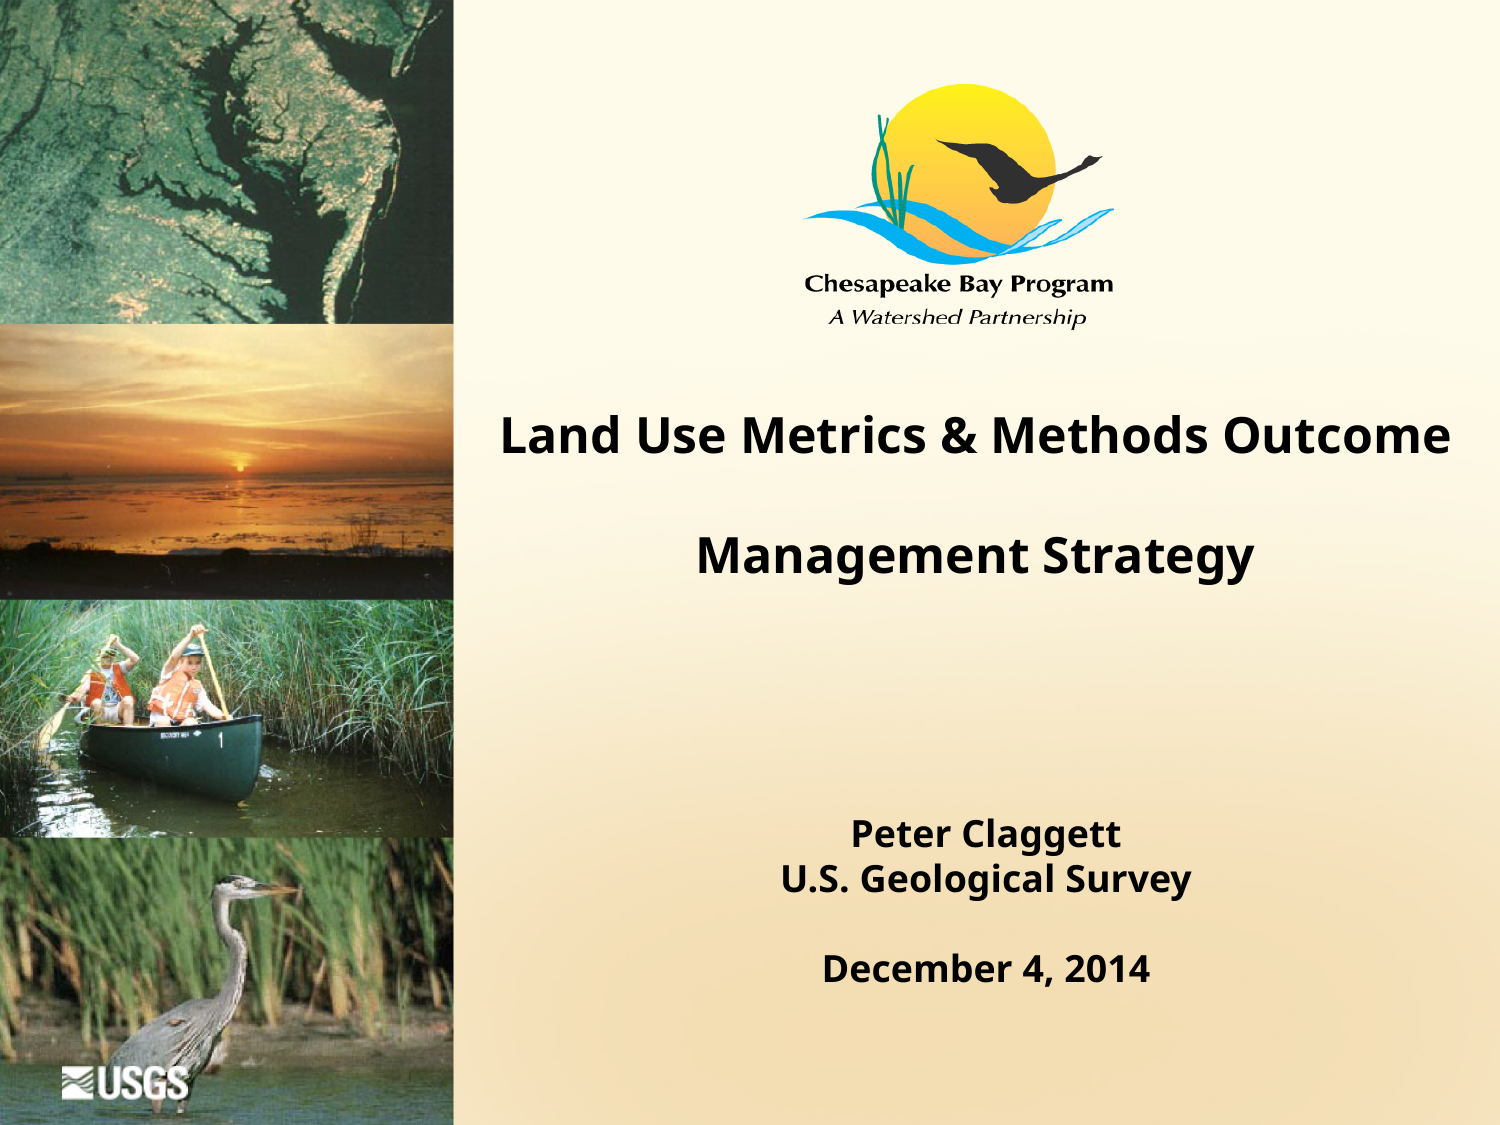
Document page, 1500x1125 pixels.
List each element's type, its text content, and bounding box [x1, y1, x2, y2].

text_box Peter Claggett U.S. Geological Survey December 4, 2014 [462, 787, 1500, 1012]
text_box Land Use Metrics & Methods Outcome Management Strategy [450, 424, 1500, 563]
picture [0, 0, 1500, 1125]
